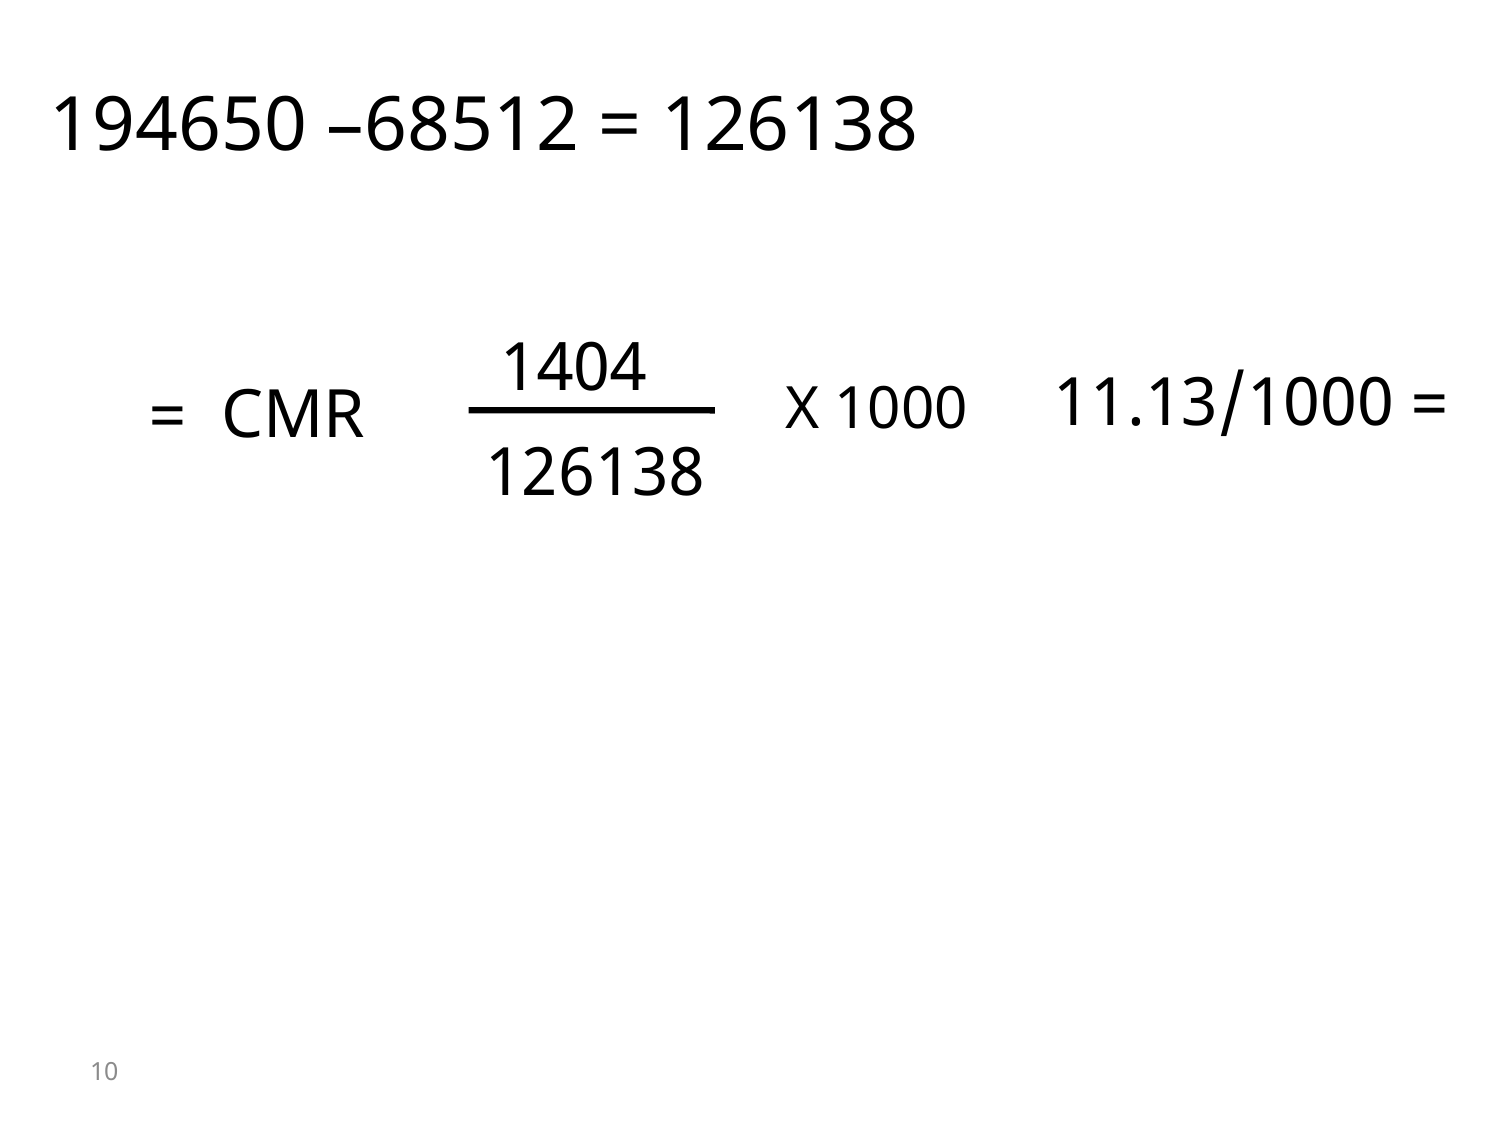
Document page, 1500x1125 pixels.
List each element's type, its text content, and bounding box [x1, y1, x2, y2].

text_box 1404 [485, 316, 663, 407]
text_box = 11.13/1000 [1038, 351, 1464, 447]
text_box CMR = [117, 363, 380, 458]
text_box 194650 –68512 = 126138 [35, 70, 1418, 261]
text_box X 1000 [770, 363, 983, 448]
slide_number 10 [75, 1042, 425, 1103]
text_box 126138 [470, 421, 721, 517]
